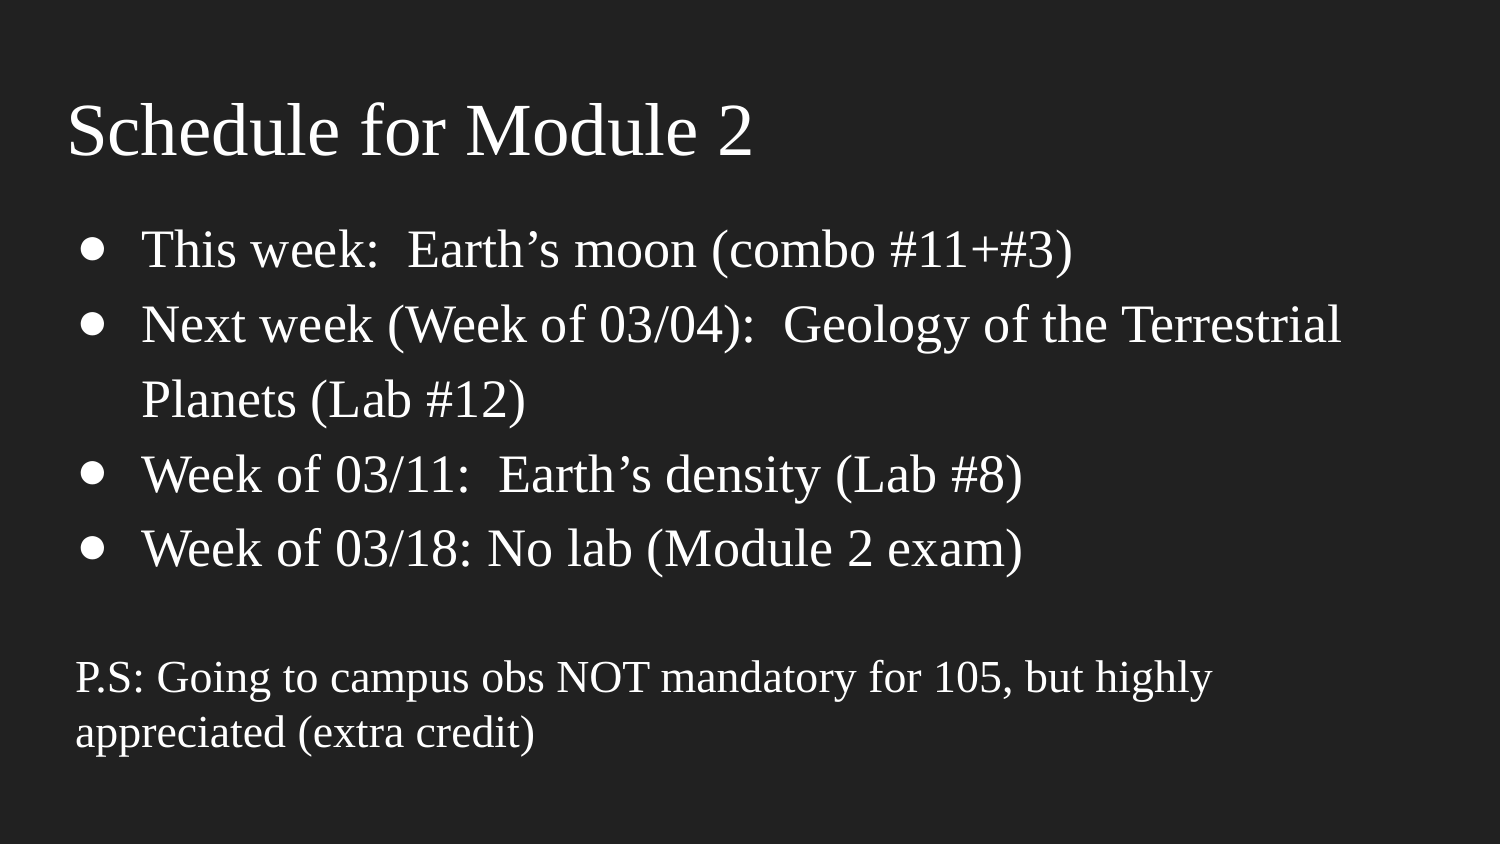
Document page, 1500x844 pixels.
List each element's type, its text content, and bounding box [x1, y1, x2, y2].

list This week: Earth’s moon (combo #11+#3) Next week (Week of 03/04): Geology of the Terrestrial Planets (Lab #12) Week of 03/11: Earth’s density (Lab #8) Week of 03/18: No lab (Module 2 exam) [51, 189, 1469, 697]
title Schedule for Module 2 [51, 65, 1449, 160]
text_box P.S: Going to campus obs NOT mandatory for 105, but highly appreciated (extra credit) [60, 631, 1449, 793]
